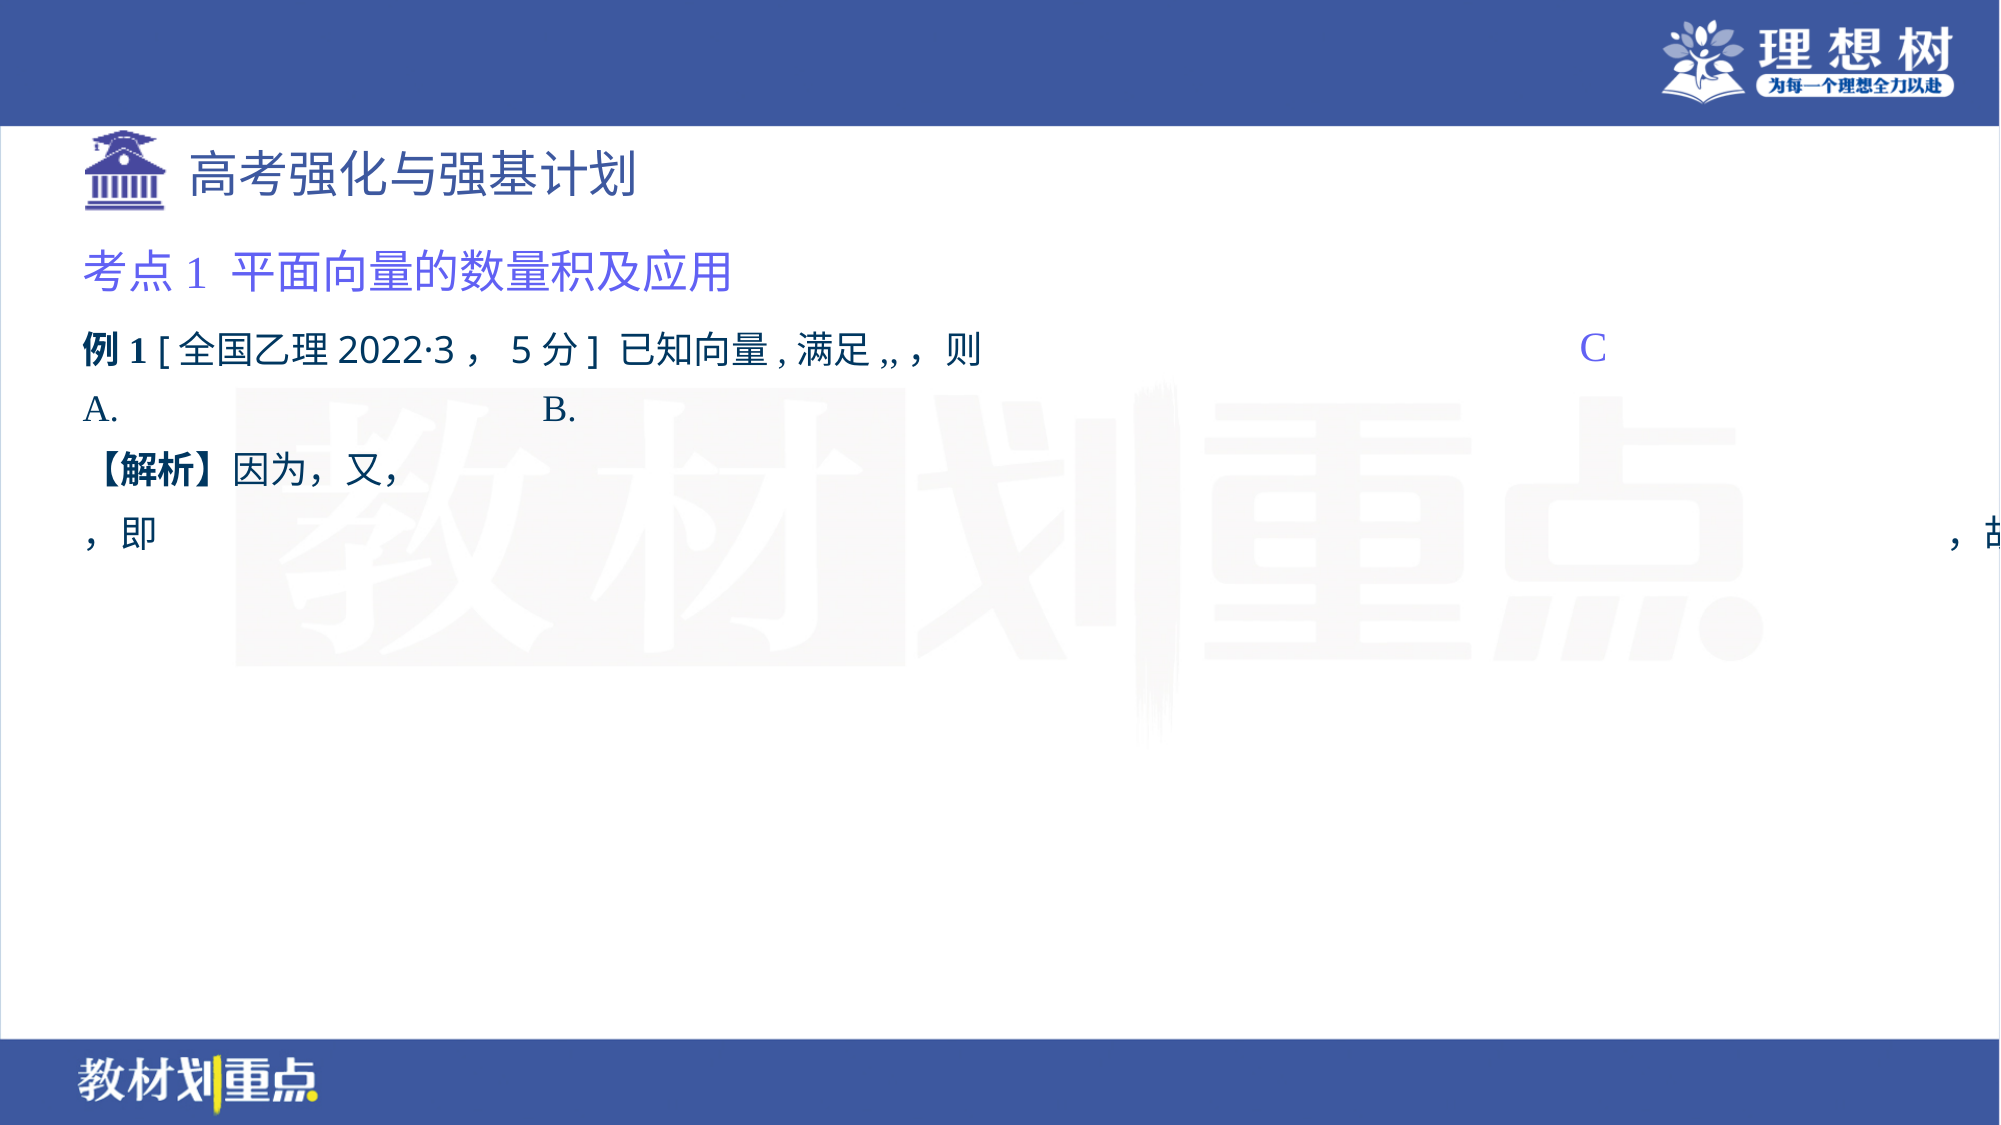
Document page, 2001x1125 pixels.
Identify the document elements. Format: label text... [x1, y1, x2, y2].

text_box C [1564, 318, 1623, 368]
picture [1990, 535, 1998, 543]
picture [0, 0, 2000, 1125]
text_box 考点1 平面向量的数量积及应用 [82, 216, 1817, 356]
text_box 高考强化与强基计划 [188, 129, 720, 216]
